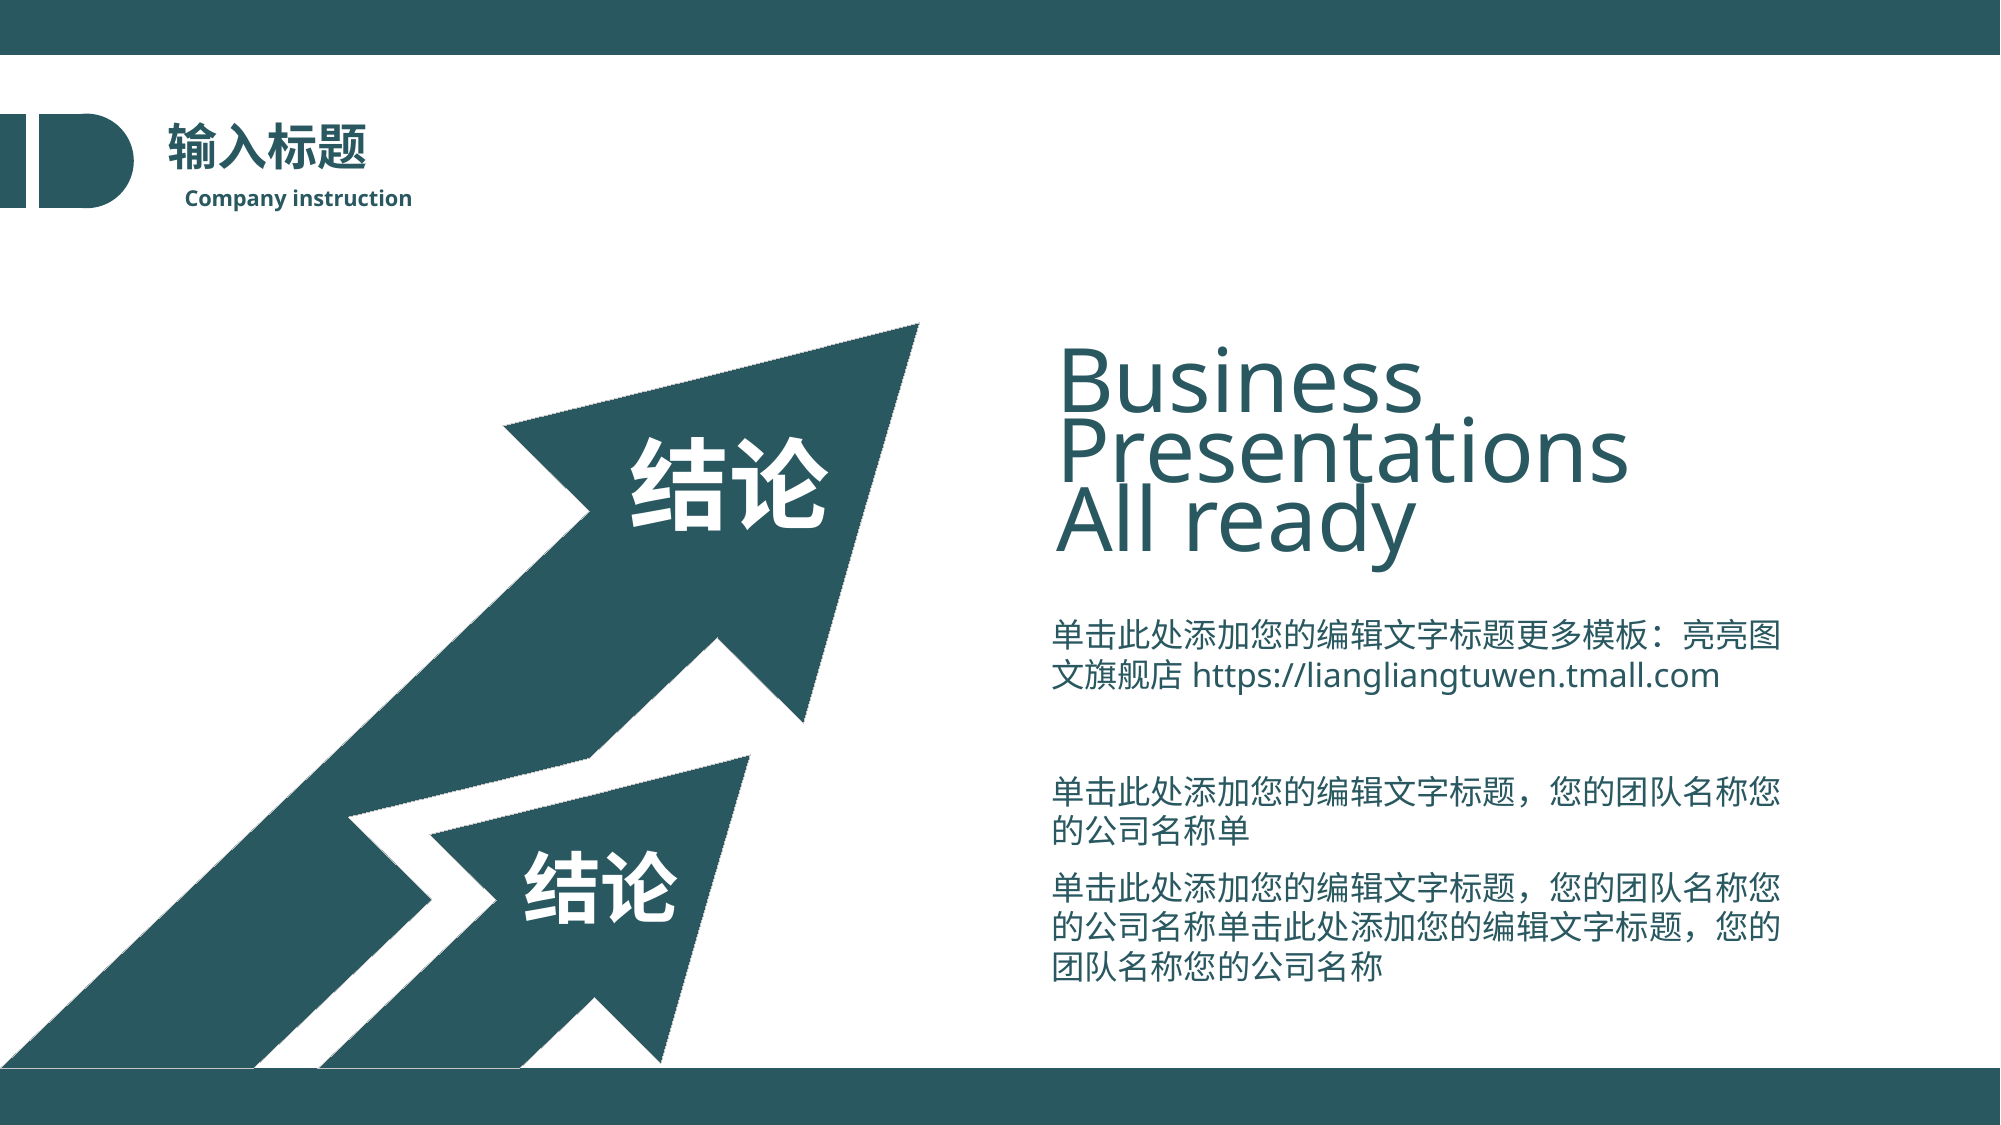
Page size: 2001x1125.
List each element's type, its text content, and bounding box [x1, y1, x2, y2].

text_box 结论 [592, 415, 867, 551]
text_box 单击此处添加您的编辑文字标题更多模板：亮亮图文旗舰店https://liangliangtuwen.tmall.com [1036, 607, 1812, 742]
text_box [429, 754, 751, 868]
text_box 单击此处添加您的编辑文字标题，您的团队名称您的公司名称单击此处添加您的编辑文字标题，您的团队名称您的公司名称 [1036, 859, 1812, 1034]
text_box [0, 114, 26, 208]
text_box 单击此处添加您的编辑文字标题，您的团队名称您的公司名称单 [1036, 763, 1812, 858]
text_box 结论 [463, 832, 738, 941]
text_box Company instruction [169, 177, 429, 218]
text_box [317, 931, 696, 1069]
text_box 输入标题 [153, 107, 383, 183]
text_box [0, 322, 920, 1069]
text_box Business Presentations All ready [1036, 332, 1708, 599]
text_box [40, 114, 133, 208]
